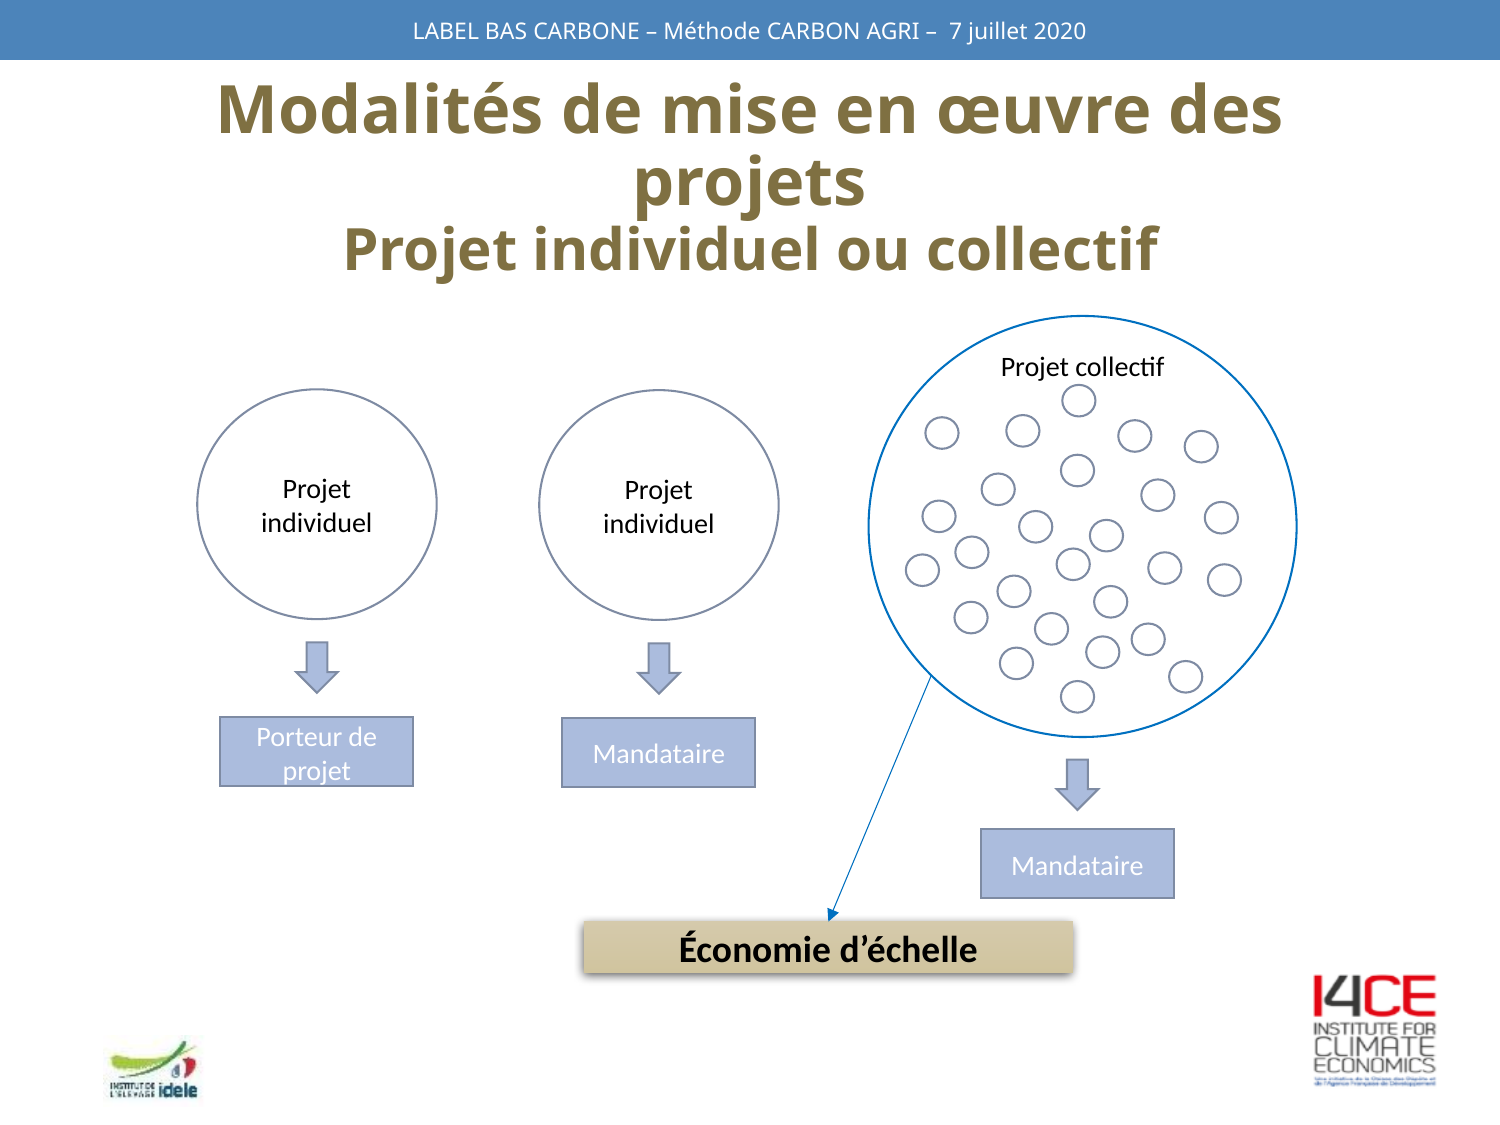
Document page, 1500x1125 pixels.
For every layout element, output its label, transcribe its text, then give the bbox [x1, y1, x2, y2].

text_box Mandataire [561, 717, 756, 788]
text_box [635, 642, 683, 696]
text_box Porteur de projet [219, 716, 414, 787]
text_box Projet individuel [196, 388, 438, 621]
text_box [828, 675, 932, 922]
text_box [868, 315, 1297, 737]
picture [103, 1035, 205, 1107]
text_box [1054, 758, 1101, 812]
text_box Économie d’échelle [583, 921, 1073, 973]
footer LABEL BAS CARBONE – Méthode CARBON AGRI – 7 juillet 2020 [103, 0, 1397, 60]
picture [1311, 972, 1439, 1092]
text_box Projet individuel [538, 389, 780, 621]
text_box [293, 641, 341, 695]
title Modalités de mise en œuvre des projets Projet individuel ou collectif [103, 70, 1397, 289]
text_box Mandataire [980, 828, 1175, 899]
